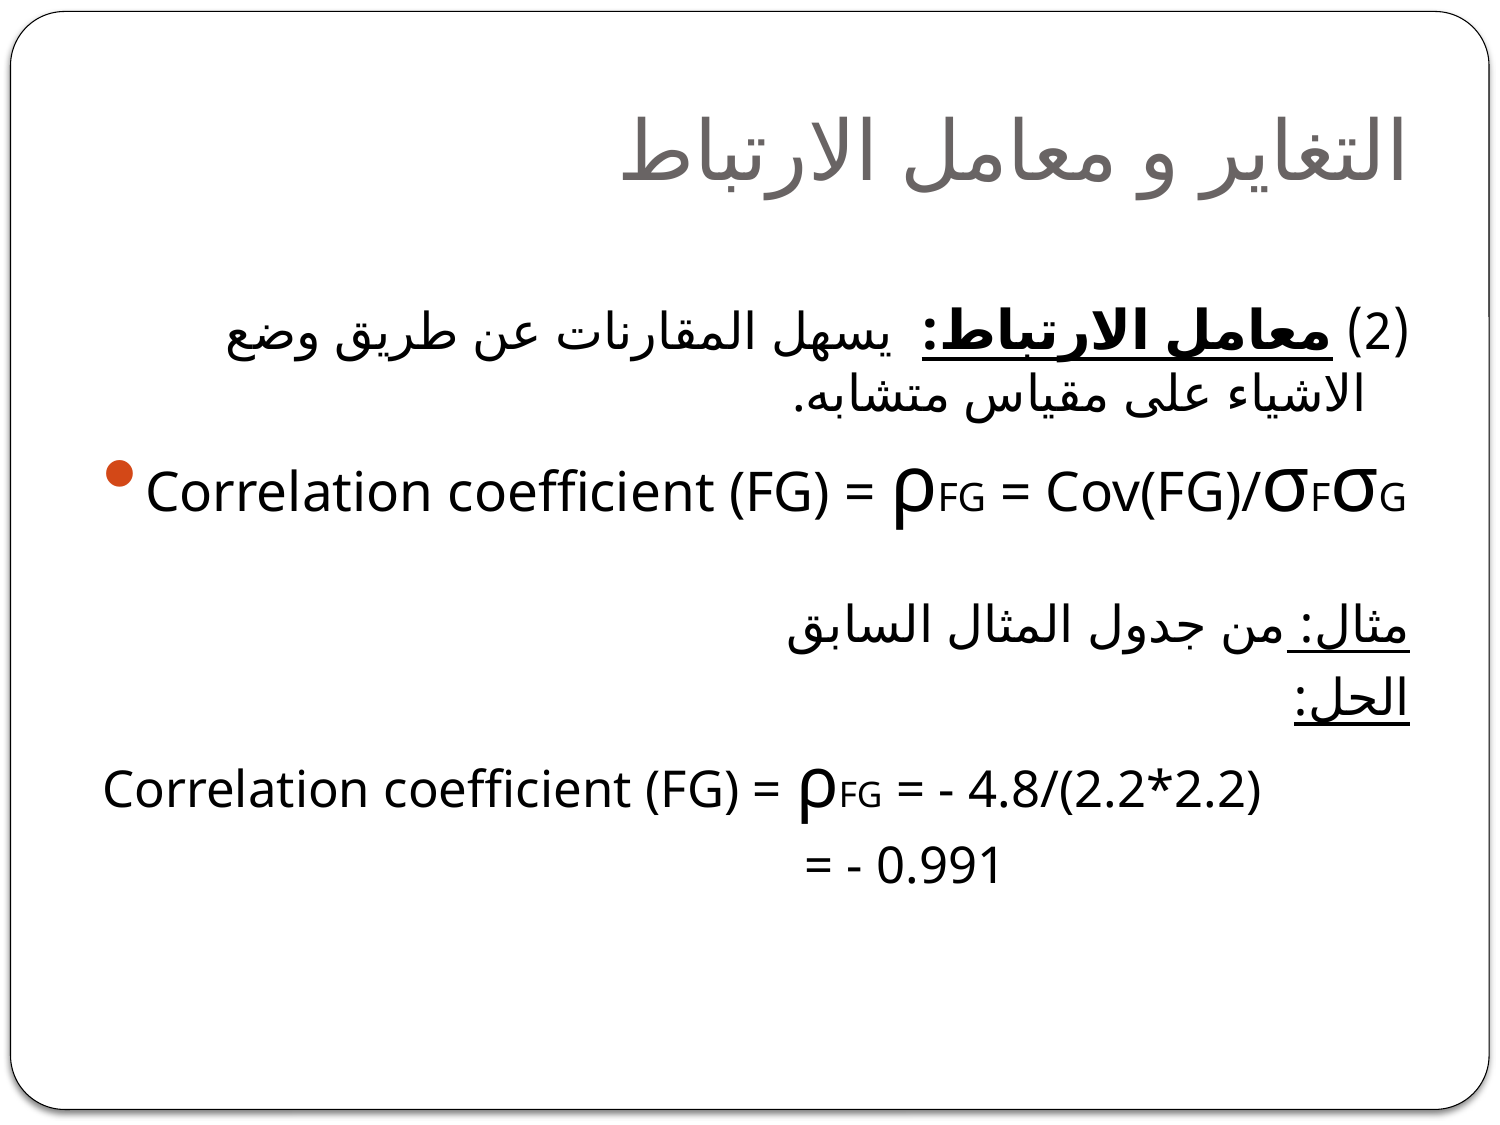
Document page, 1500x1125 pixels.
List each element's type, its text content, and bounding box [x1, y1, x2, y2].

title التغاير و معامل الارتباط [150, 45, 1425, 213]
list (2) معامل الارتباط: يسهل المقارنات عن طريق وضع الاشياء على مقياس متشابه. Correlation coefficient (FG) = ρFG = Cov(FG)/σFσG مثال: من جدول المثال السابق الحل: Correlation coefficient (FG) = ρFG = - 4.8/(2.2*2.2) = - 0.991 [87, 287, 1425, 988]
